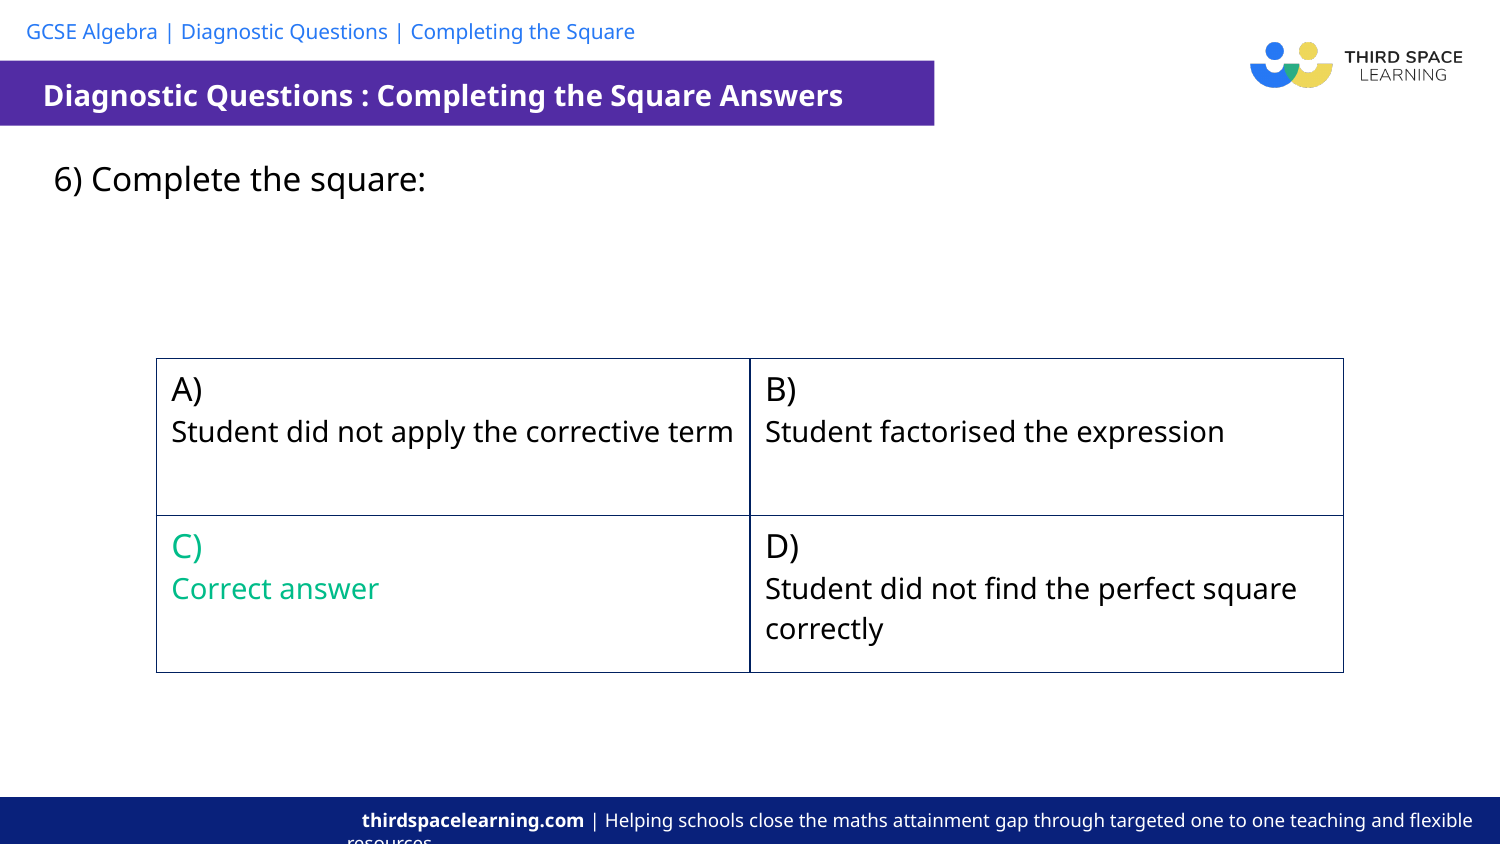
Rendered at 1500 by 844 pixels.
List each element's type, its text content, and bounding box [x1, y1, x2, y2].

picture [1250, 33, 1465, 99]
text_box Diagnostic Questions : Completing the Square Answers [27, 61, 933, 127]
